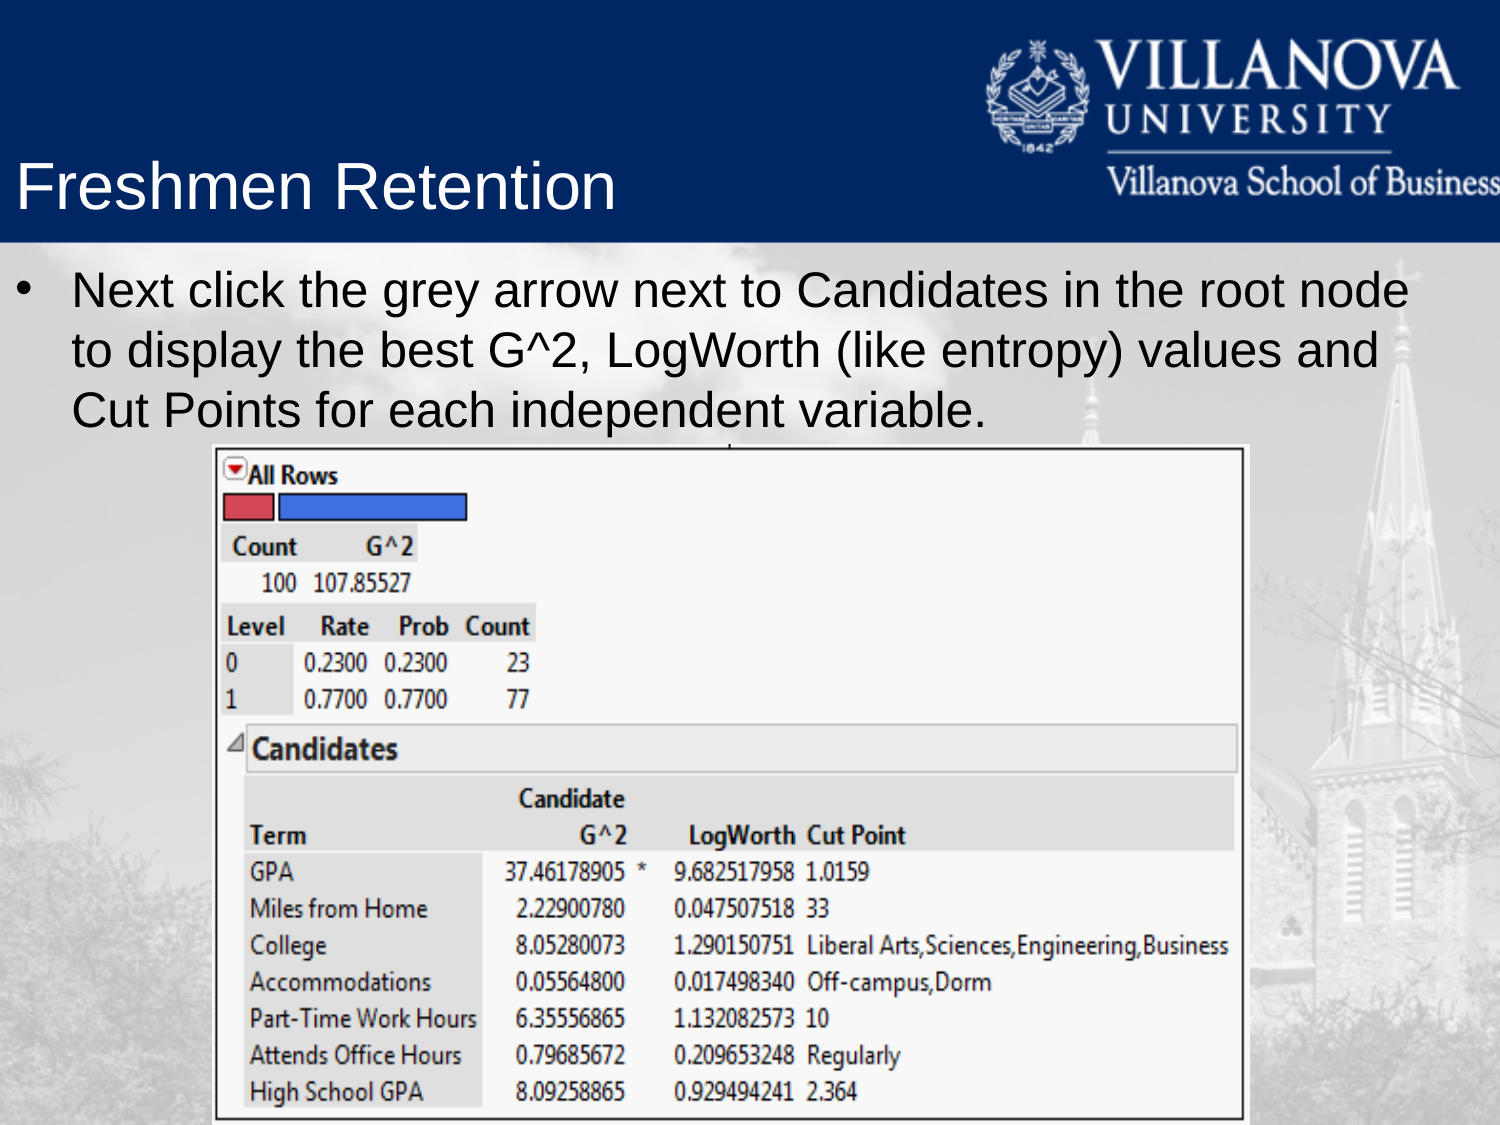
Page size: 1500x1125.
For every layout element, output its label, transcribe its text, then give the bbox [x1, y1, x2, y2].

list Next click the grey arrow next to Candidates in the root node to display the best G^2, LogWorth (like entropy) values and Cut Points for each independent variable. [0, 249, 1450, 888]
picture [0, 0, 1500, 1125]
text_box Freshmen Retention [0, 50, 1350, 238]
